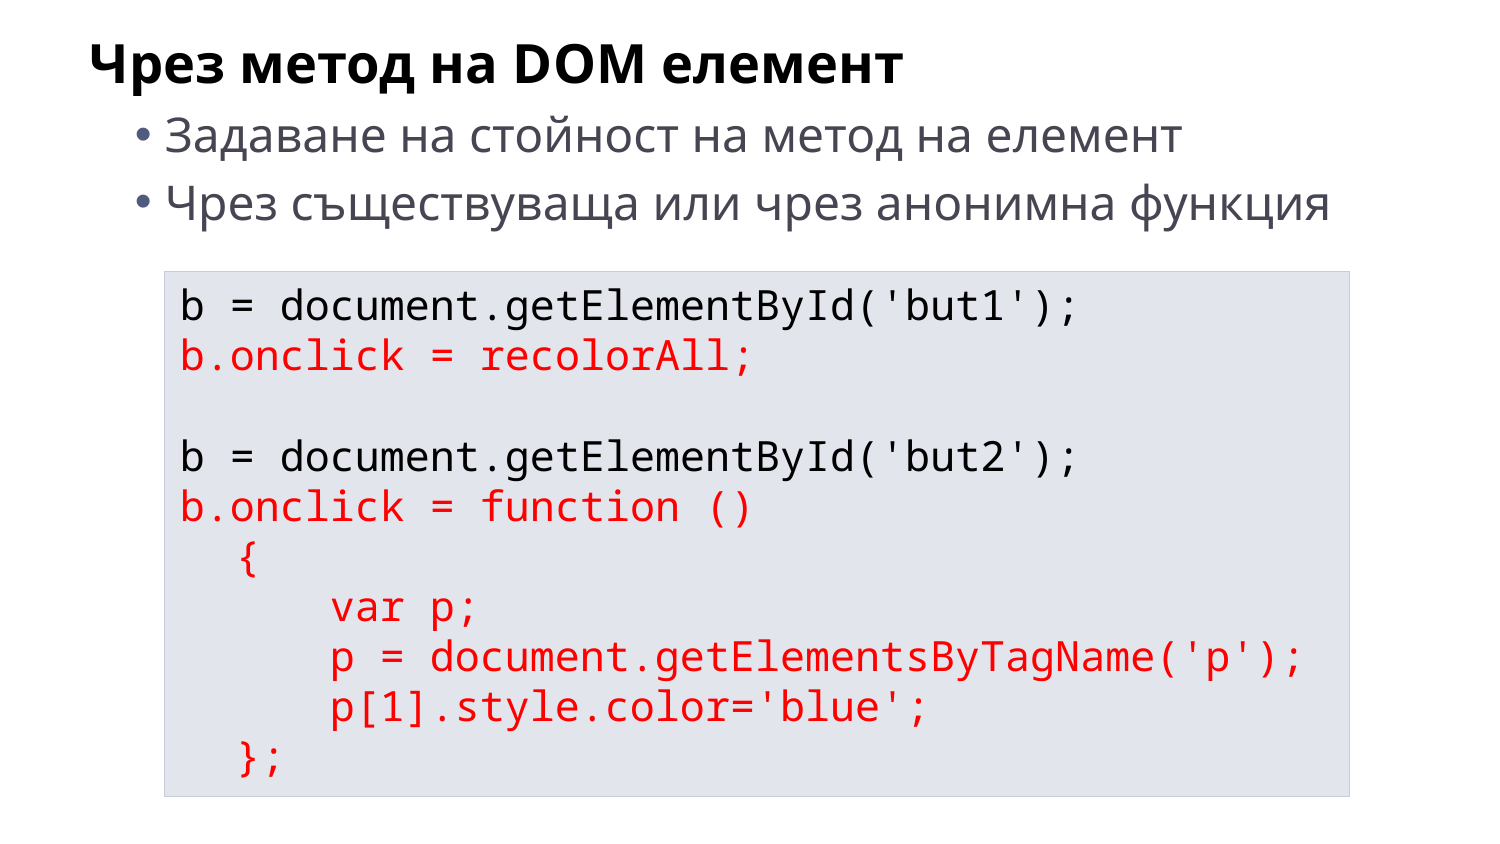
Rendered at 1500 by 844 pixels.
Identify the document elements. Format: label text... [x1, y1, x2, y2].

list Чрез метод на DOM елемент Задаване на стойност на метод на елемент Чрез съществуваща или чрез анонимна функция [75, 21, 1475, 835]
text_box b = document.getElementById('but1'); b.onclick = recolorAll; b = document.getElementById('but2'); b.onclick = function () { var p; p = document.getElementsByTagName('p'); p[1].style.color='blue'; }; [164, 271, 1350, 797]
